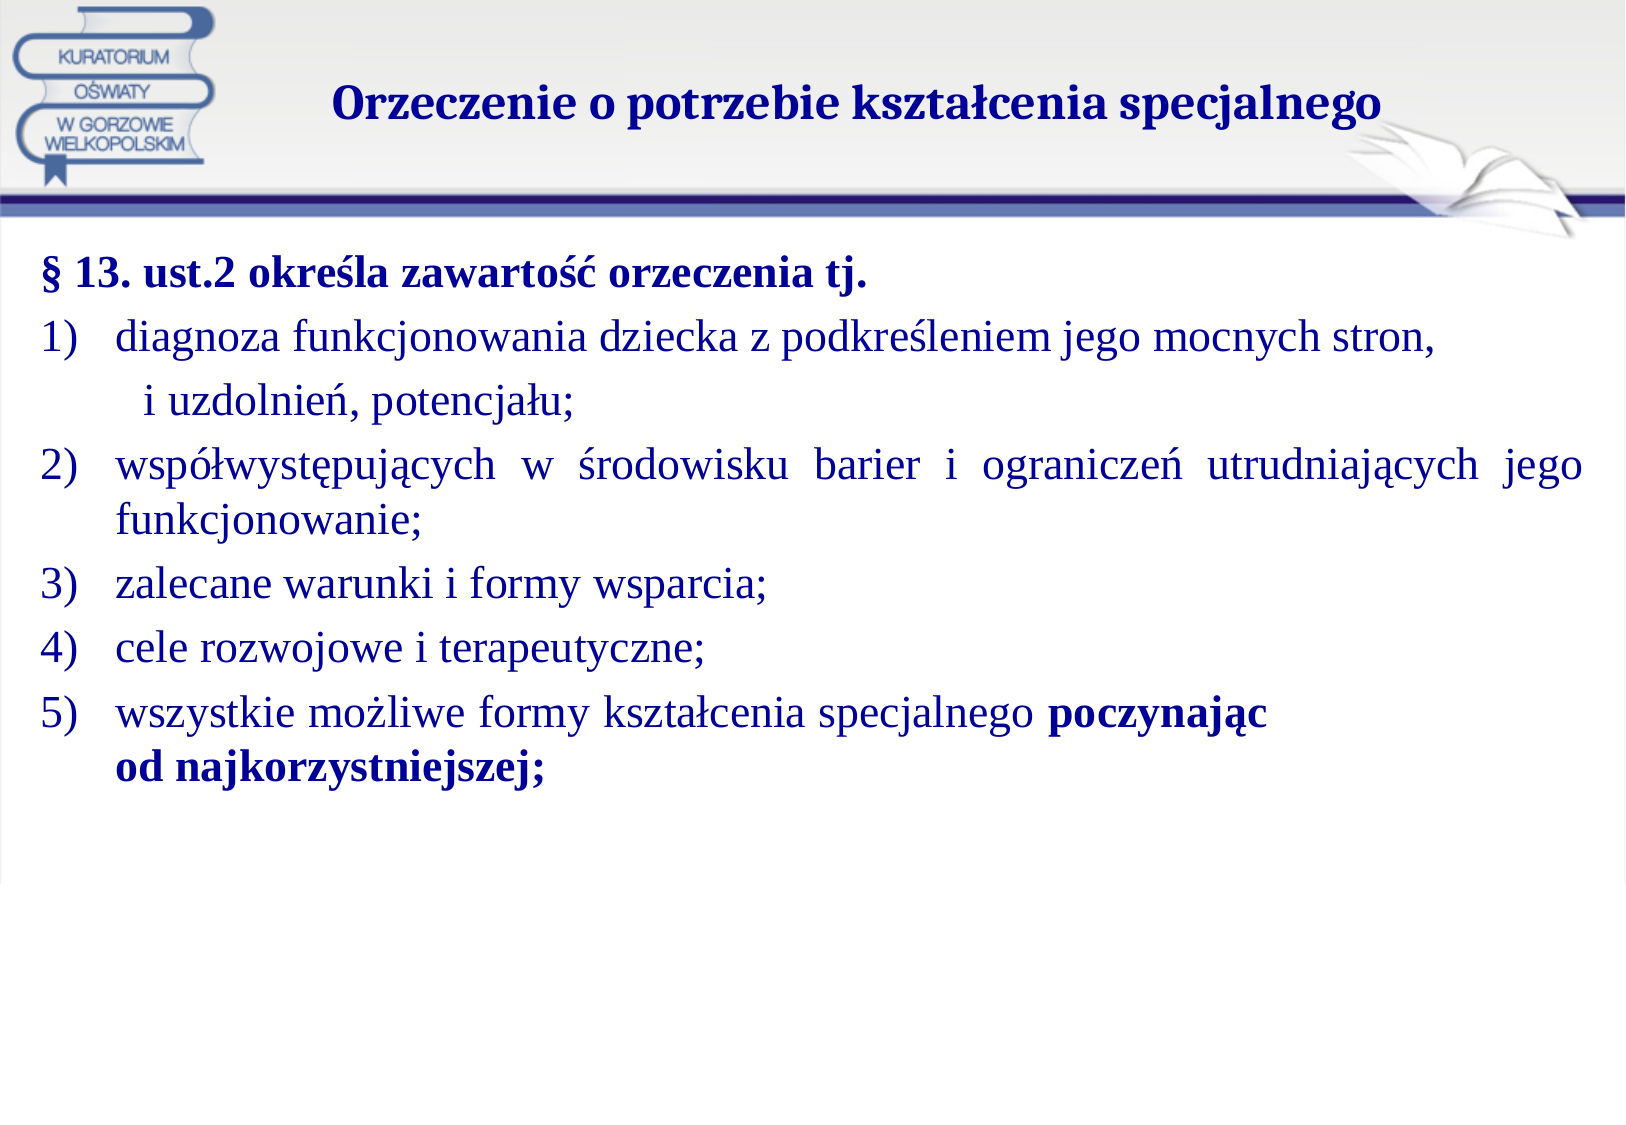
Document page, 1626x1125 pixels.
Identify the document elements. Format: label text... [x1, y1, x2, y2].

list § 13. ust.2 określa zawartość orzeczenia tj. diagnoza funkcjonowania dziecka z podkreśleniem jego mocnych stron, i uzdolnień, potencjału; współwystępujących w środowisku barier i ograniczeń utrudniających jego funkcjonowanie; zalecane warunki i formy wsparcia; cele rozwojowe i terapeutyczne; wszystkie możliwe formy kształcenia specjalnego poczynając od najkorzystniejszej; [25, 234, 1600, 938]
picture [0, 0, 1626, 1125]
title Orzeczenie o potrzebie kształcenia specjalnego [317, 23, 1600, 176]
